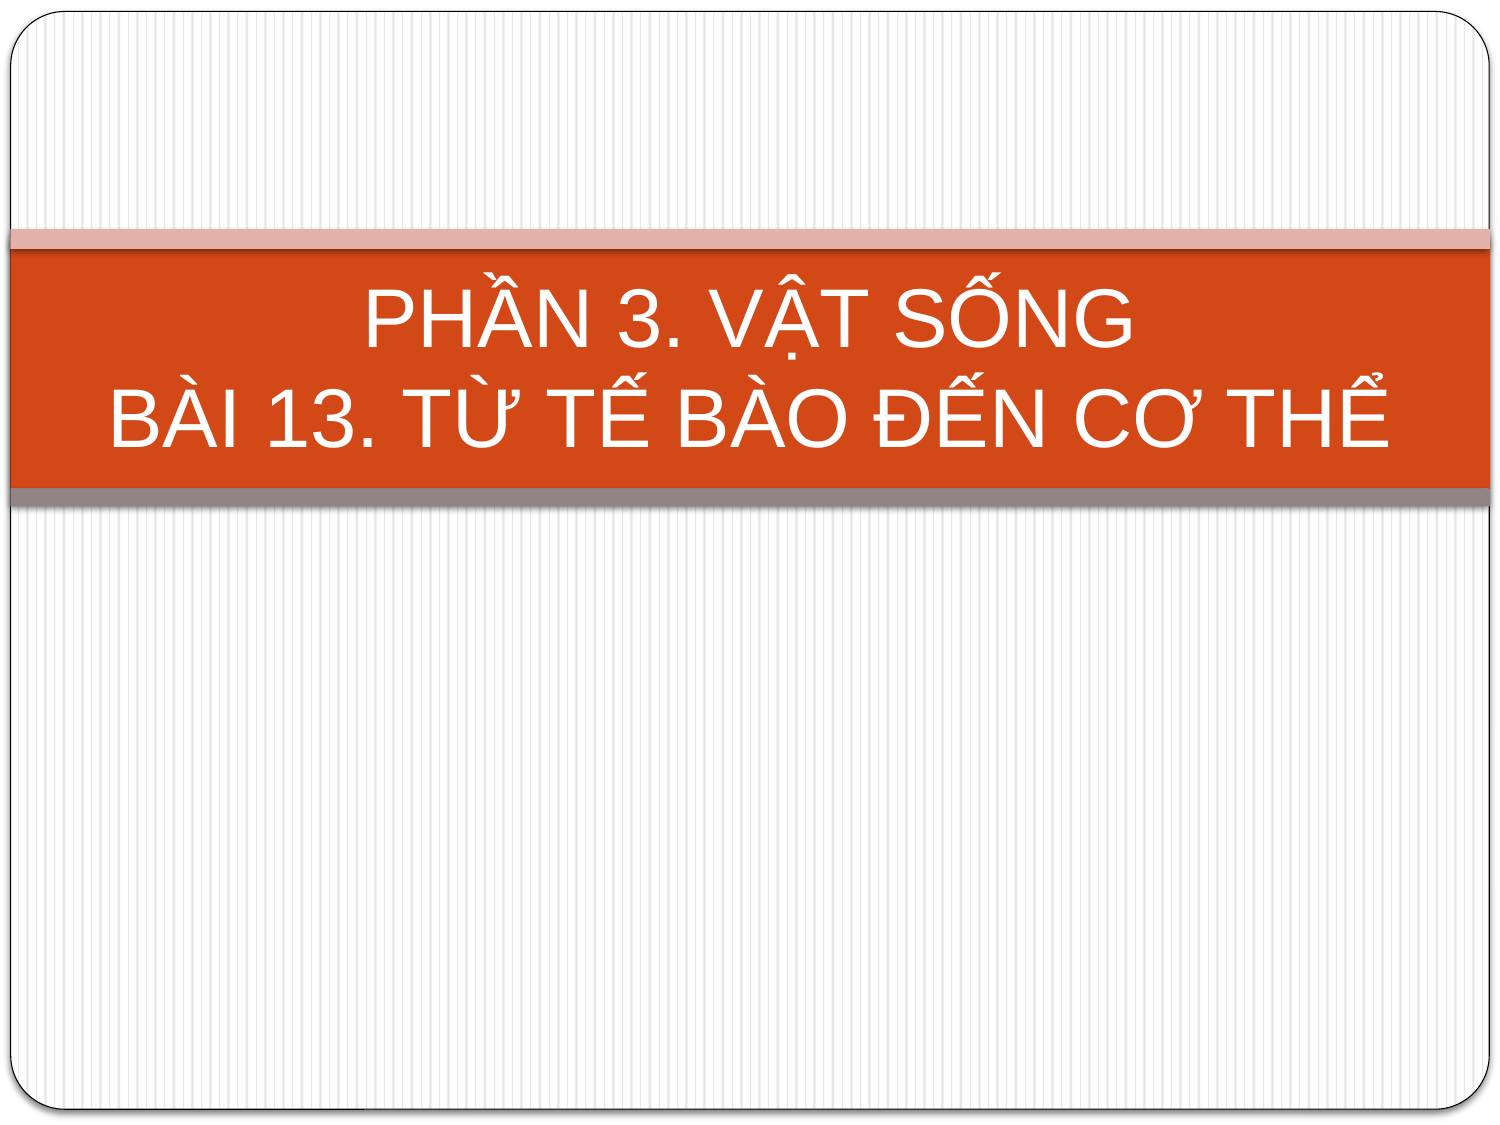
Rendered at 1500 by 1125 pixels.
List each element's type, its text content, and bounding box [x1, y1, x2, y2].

title PHẦN 3. VẬT SỐNG BÀI 13. TỪ TẾ BÀO ĐẾN CƠ THỂ [75, 247, 1425, 489]
